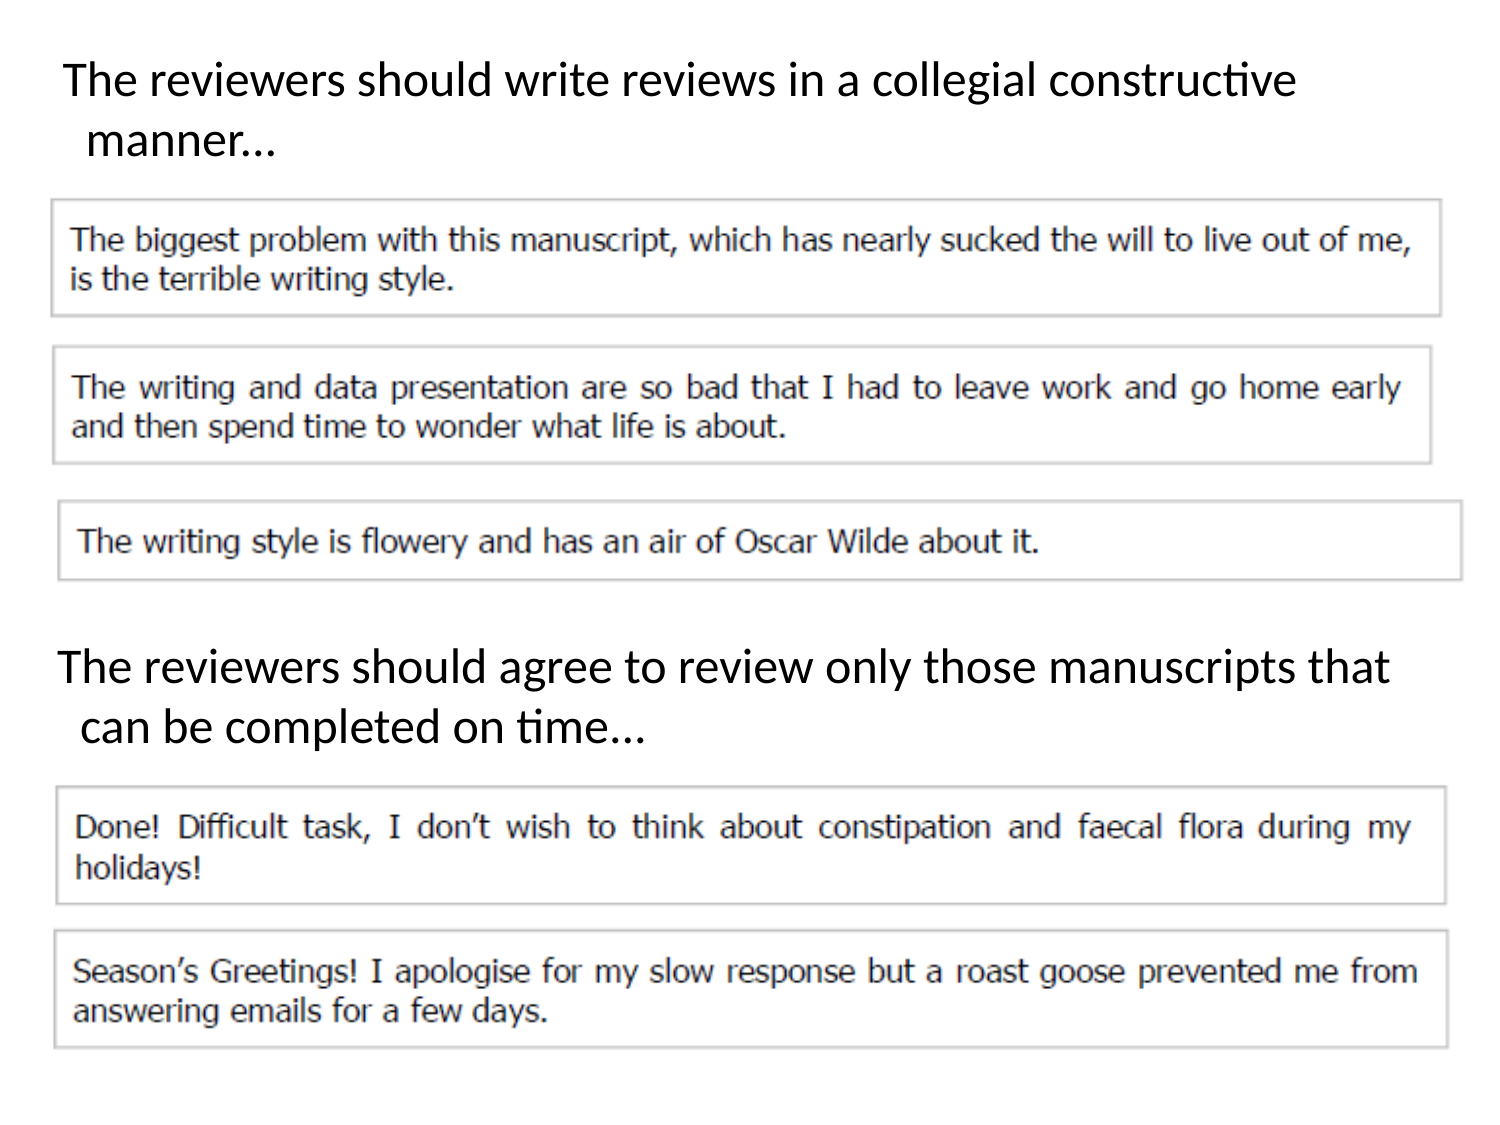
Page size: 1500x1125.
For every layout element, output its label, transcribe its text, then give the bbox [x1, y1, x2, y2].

picture [49, 492, 1478, 596]
text_box The reviewers should write reviews in a collegial constructive manner... [14, 16, 1486, 197]
picture [49, 924, 1456, 1060]
picture [41, 335, 1448, 479]
picture [49, 777, 1456, 913]
picture [47, 191, 1453, 327]
text_box The reviewers should agree to review only those manuscripts that can be completed on time... [8, 609, 1480, 777]
